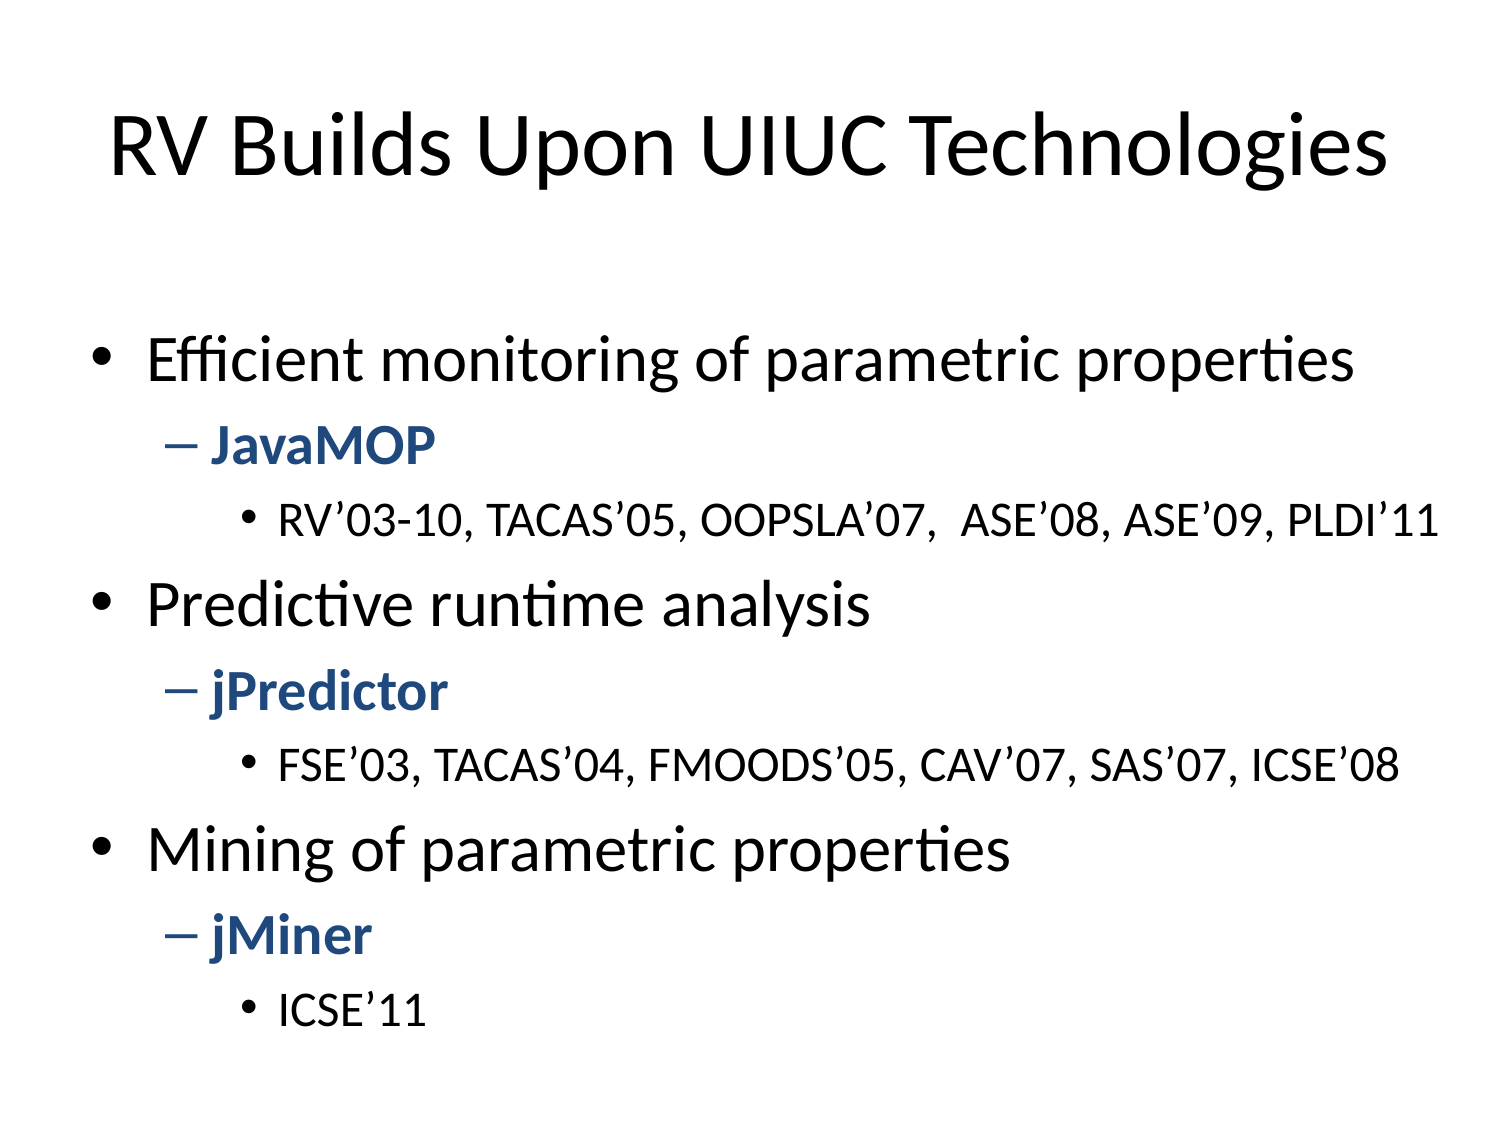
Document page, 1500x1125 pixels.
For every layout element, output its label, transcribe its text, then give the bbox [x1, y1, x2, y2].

list Efficient monitoring of parametric properties JavaMOP RV’03-10, TACAS’05, OOPSLA’07, ASE’08, ASE’09, PLDI’11 Predictive runtime analysis jPredictor FSE’03, TACAS’04, FMOODS’05, CAV’07, SAS’07, ICSE’08 Mining of parametric properties jMiner ICSE’11 [75, 307, 1463, 1050]
title RV Builds Upon UIUC Technologies [75, 45, 1425, 233]
